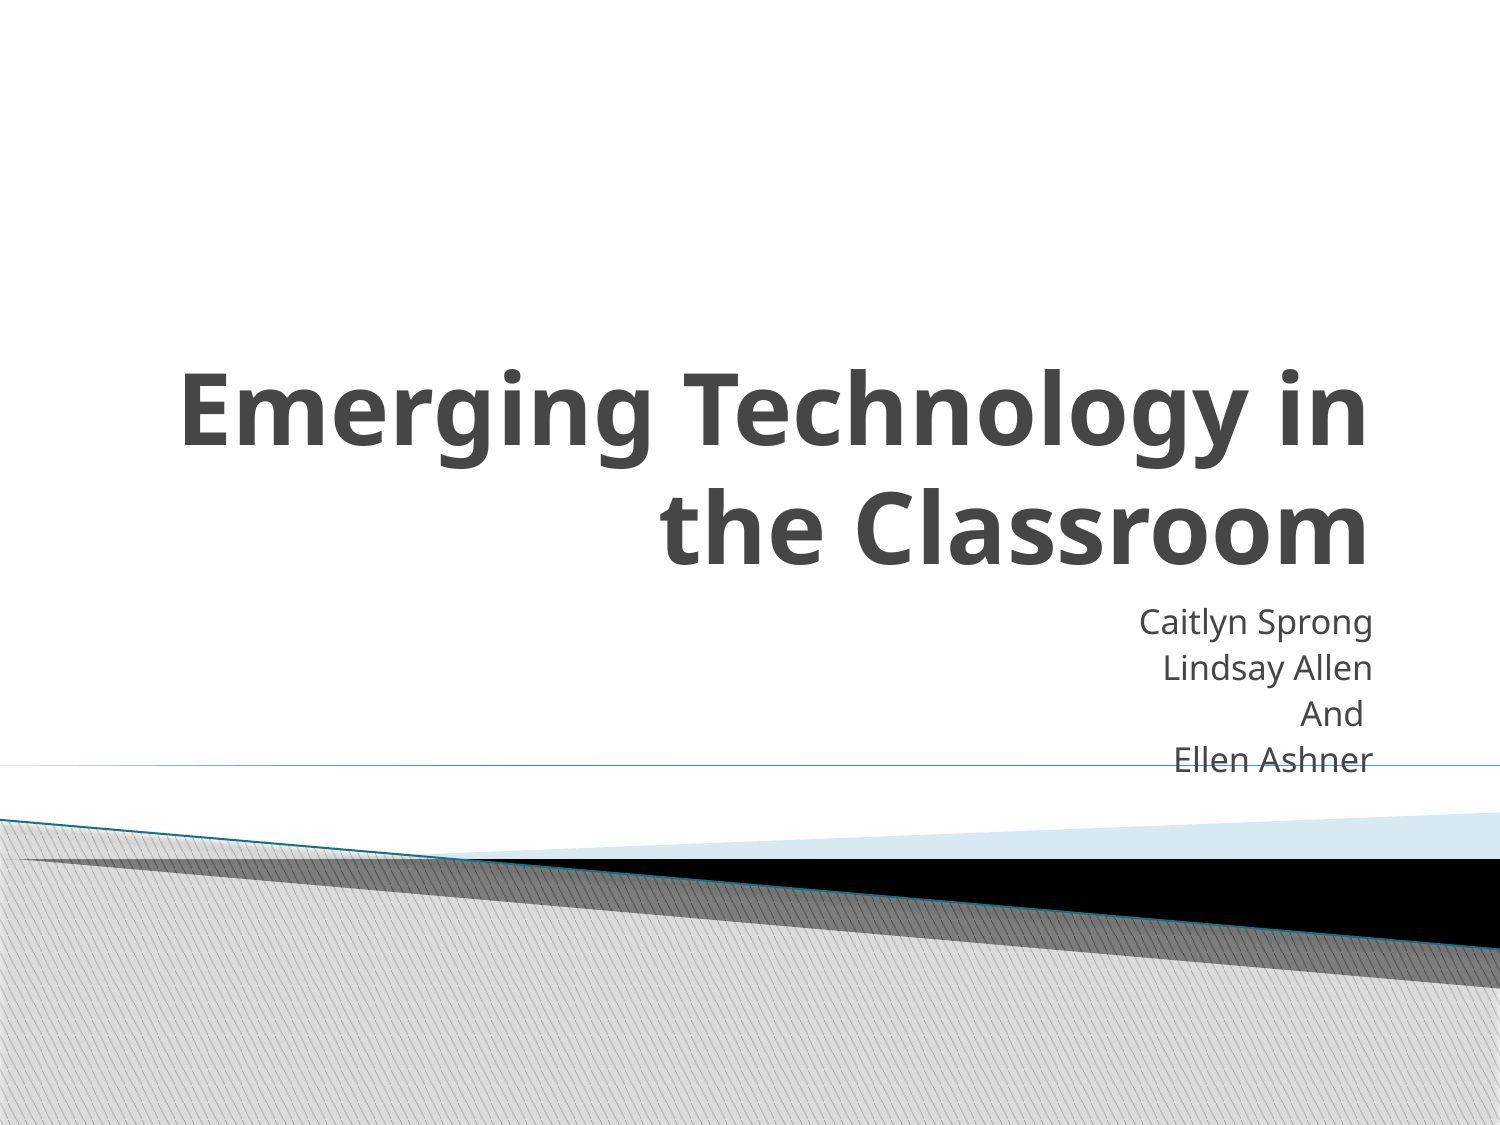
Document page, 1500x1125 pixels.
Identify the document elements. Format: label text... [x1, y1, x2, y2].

subtitle Caitlyn Sprong Lindsay Allen And Ellen Ashner [112, 592, 1388, 790]
picture [5, 859, 1500, 989]
title Emerging Technology in the Classroom [112, 292, 1388, 592]
